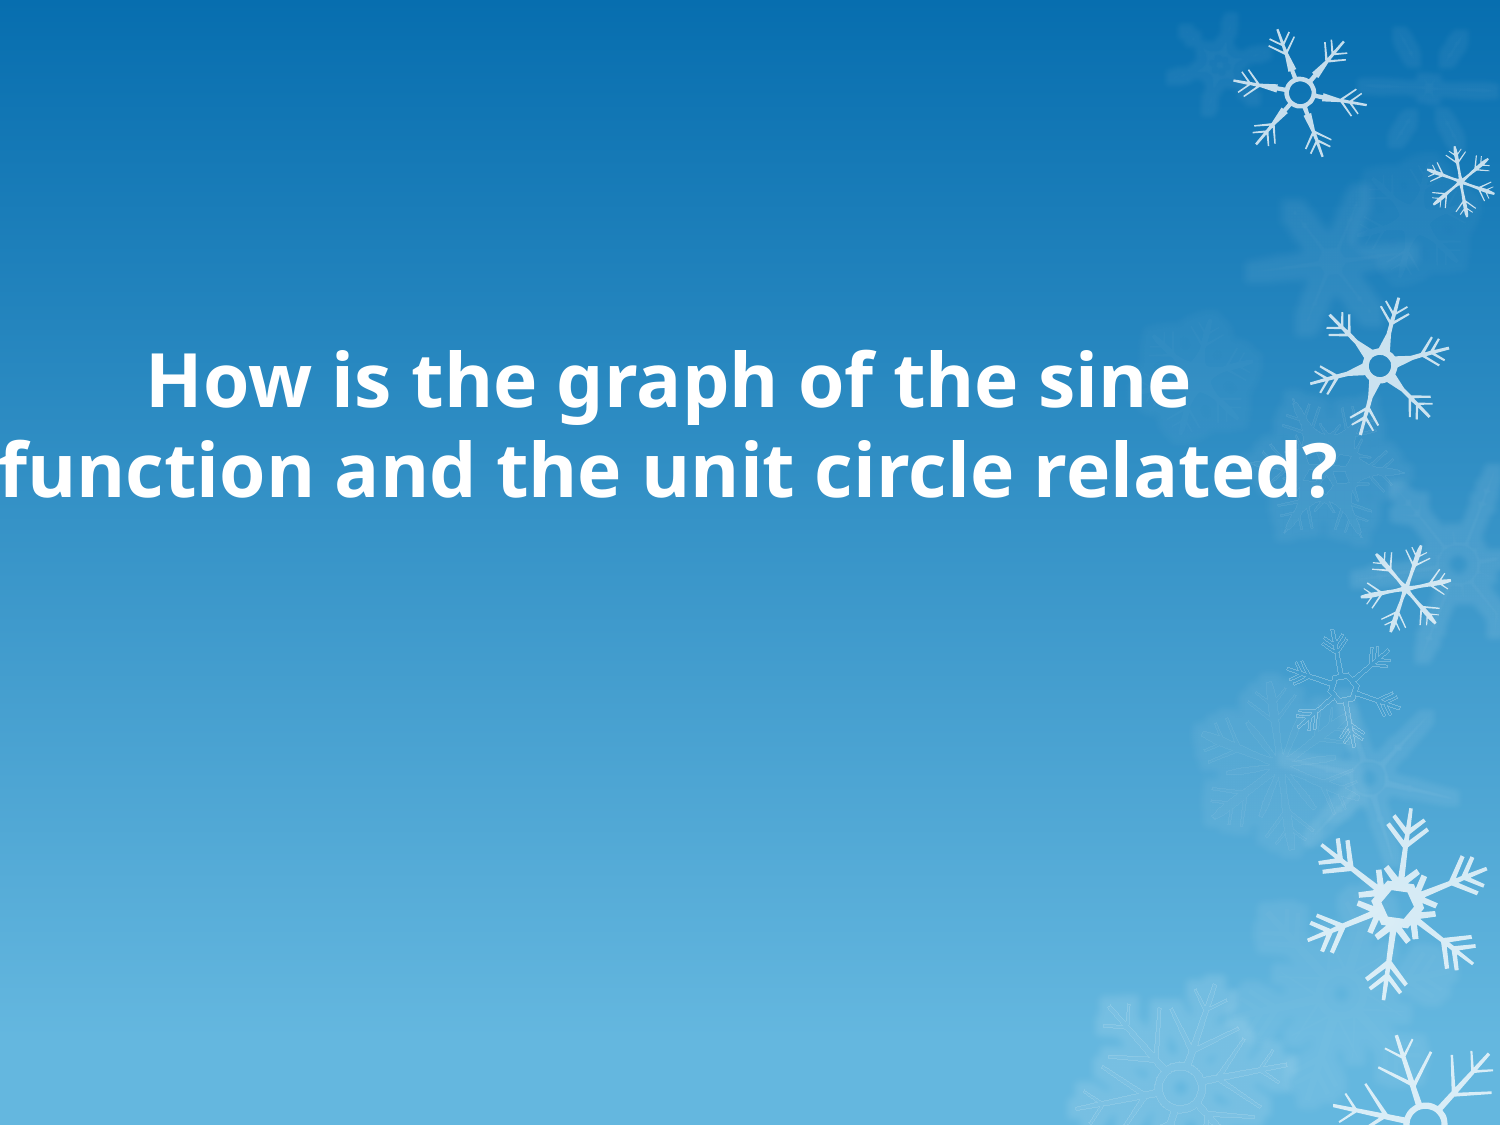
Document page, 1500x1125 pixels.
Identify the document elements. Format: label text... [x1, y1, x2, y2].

text_box How is the graph of the sine function and the unit circle related? [0, 324, 1364, 520]
